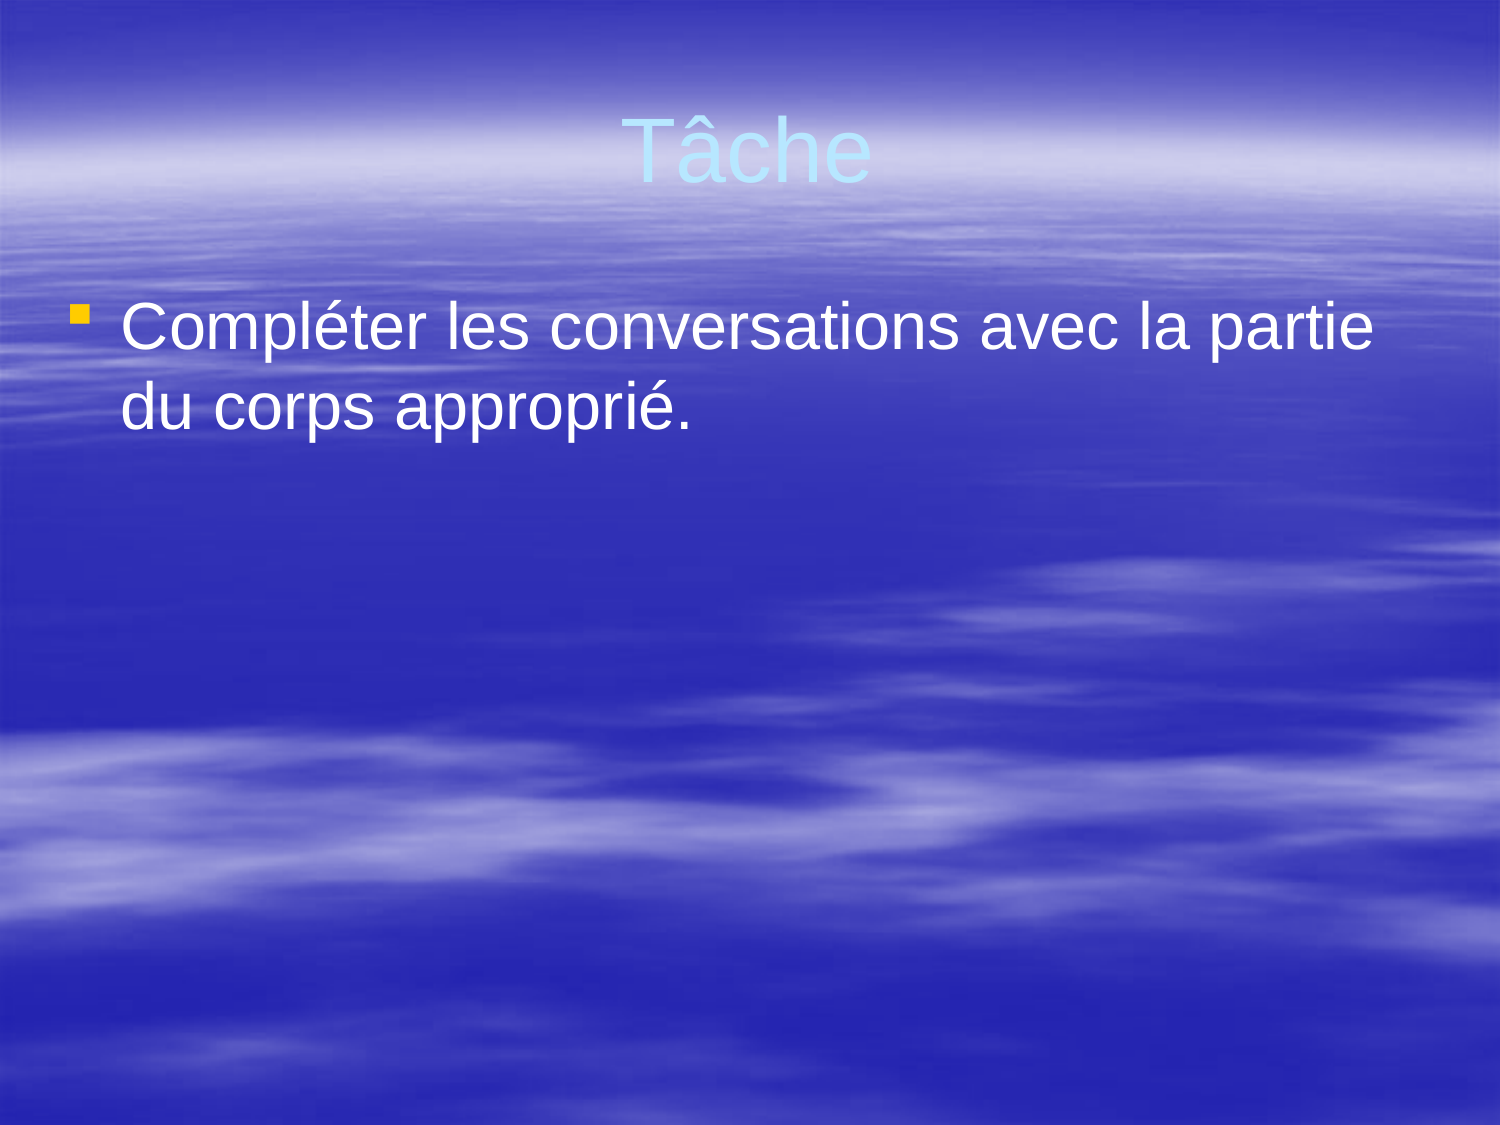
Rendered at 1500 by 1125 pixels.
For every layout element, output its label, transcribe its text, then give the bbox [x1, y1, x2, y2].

list Compléter les conversations avec la partie du corps approprié. [49, 275, 1451, 1001]
title Tâche [49, 37, 1446, 255]
